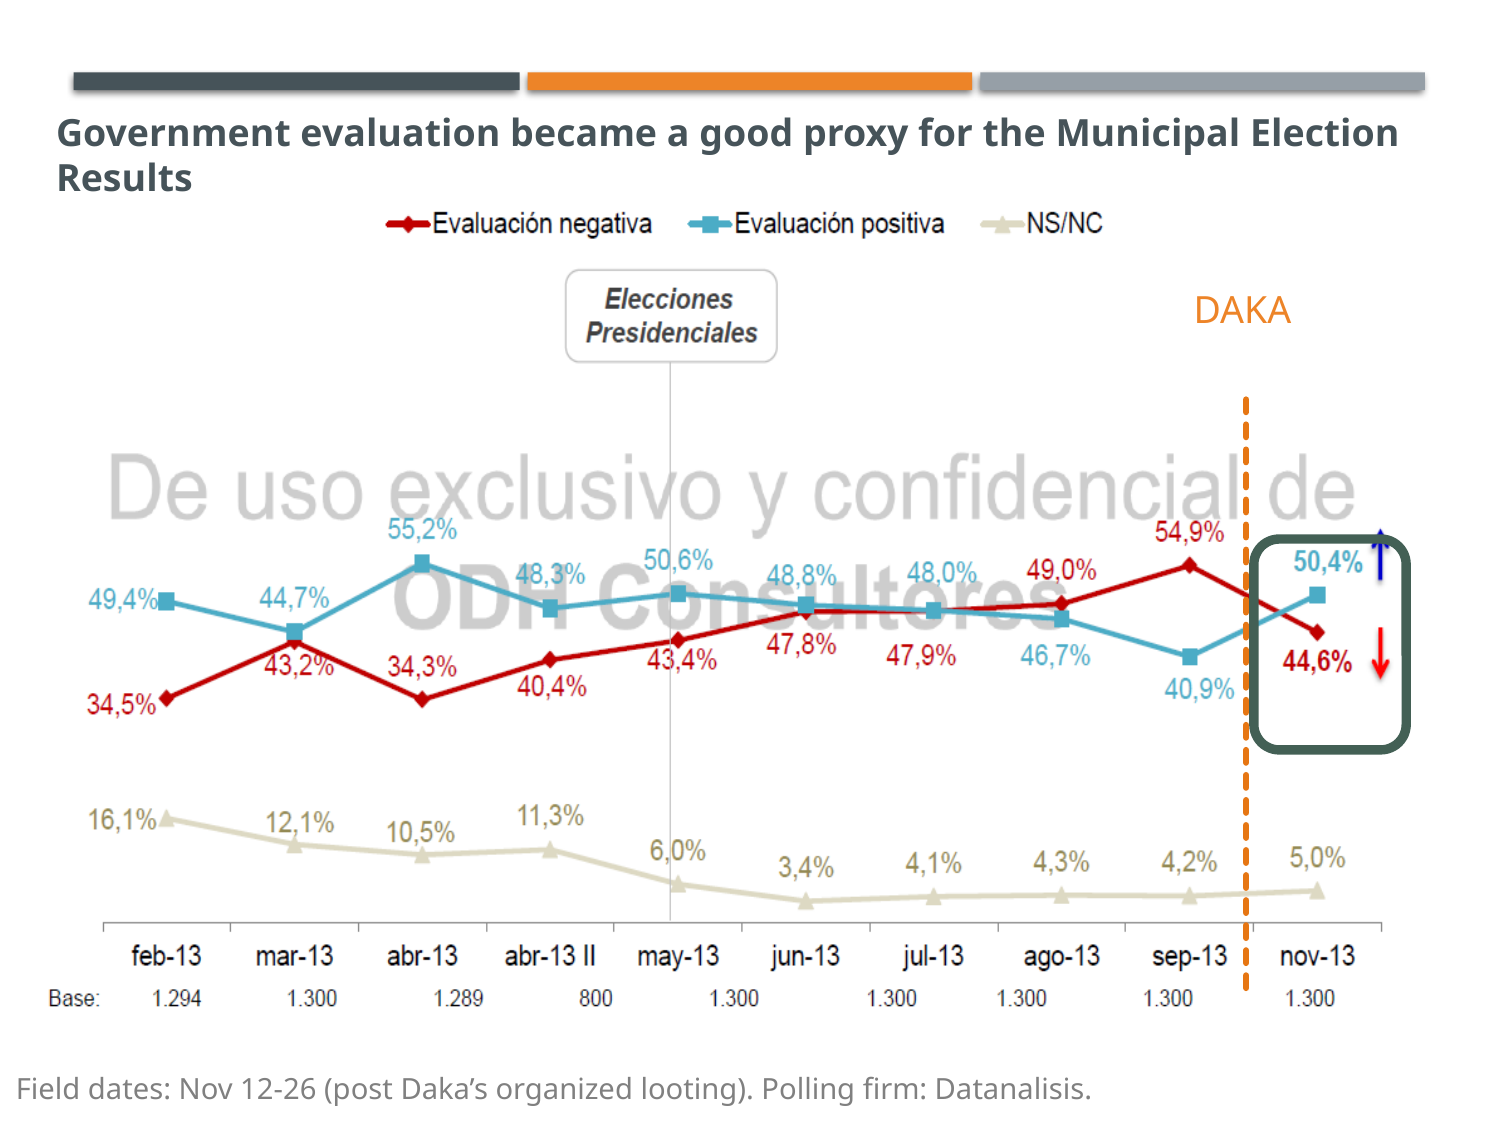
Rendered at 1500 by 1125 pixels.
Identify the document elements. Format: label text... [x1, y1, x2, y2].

text_box Field dates: Nov 12-26 (post Daka’s organized looting). Polling firm: Datanalisis. [1, 1063, 1258, 1113]
picture [22, 172, 1466, 1032]
text_box Government evaluation became a good proxy for the Municipal Election Results [41, 101, 1500, 208]
